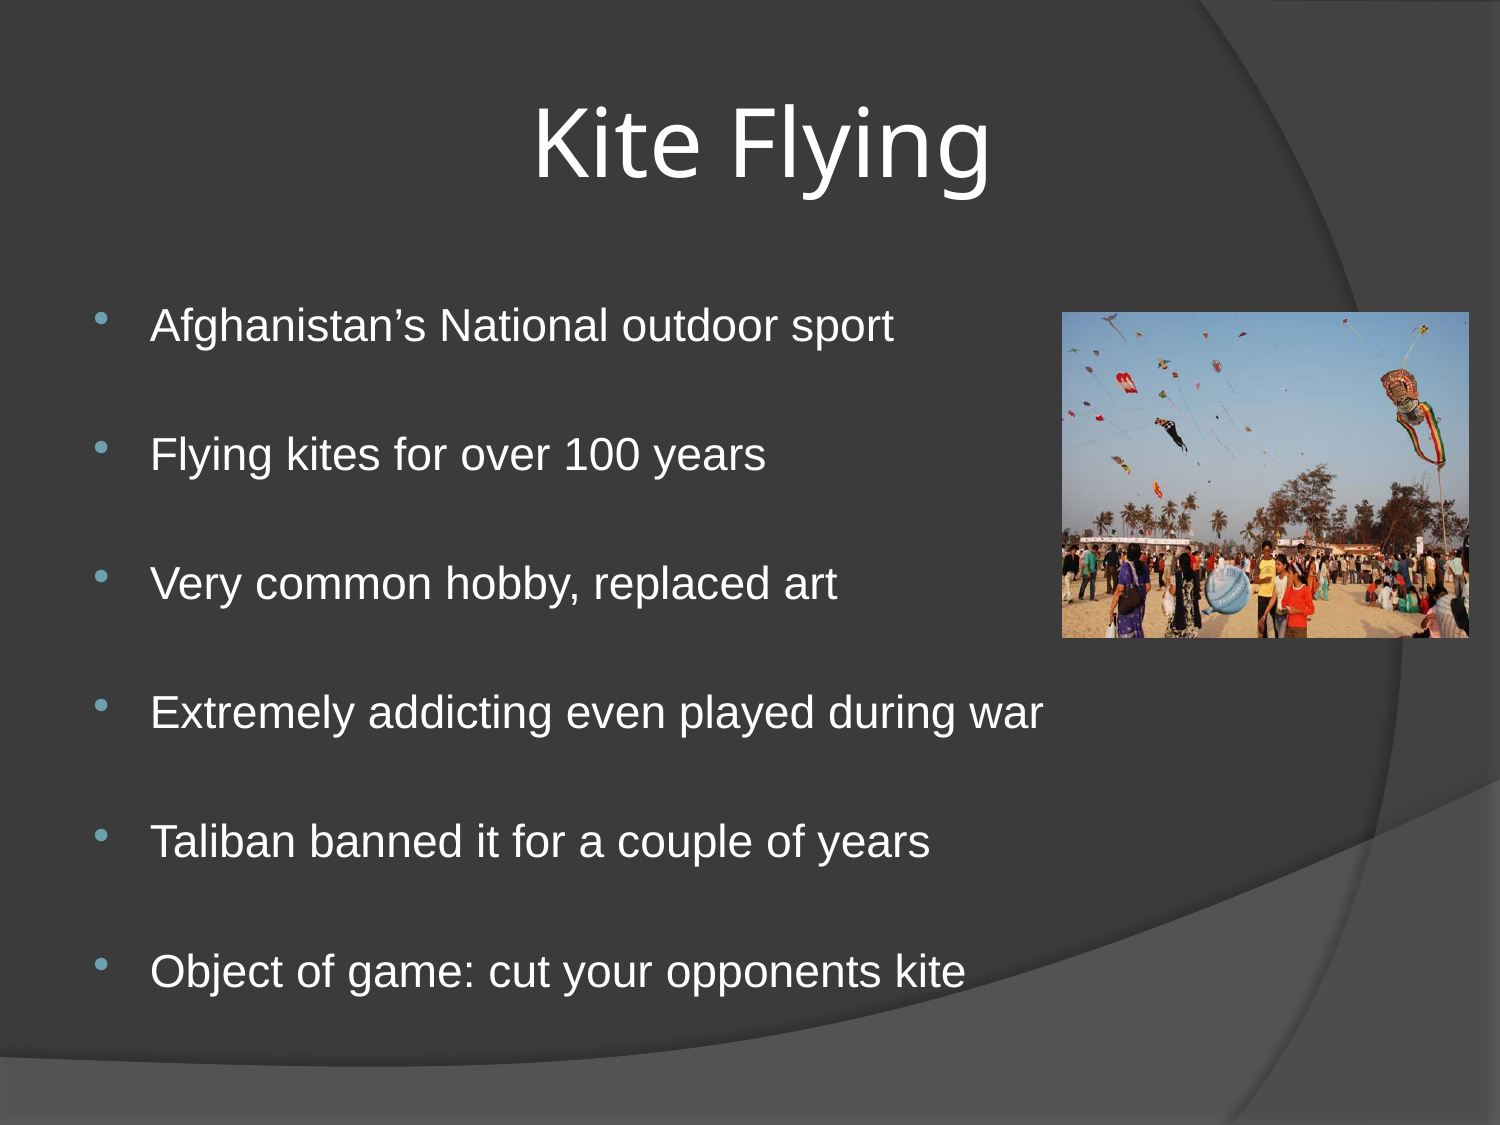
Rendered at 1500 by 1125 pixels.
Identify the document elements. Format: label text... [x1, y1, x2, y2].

list Afghanistan’s National outdoor sport Flying kites for over 100 years Very common hobby, replaced art Extremely addicting even played during war Taliban banned it for a couple of years Object of game: cut your opponents kite [75, 287, 1438, 1005]
title Kite Flying [75, 45, 1300, 233]
picture [1062, 312, 1469, 638]
